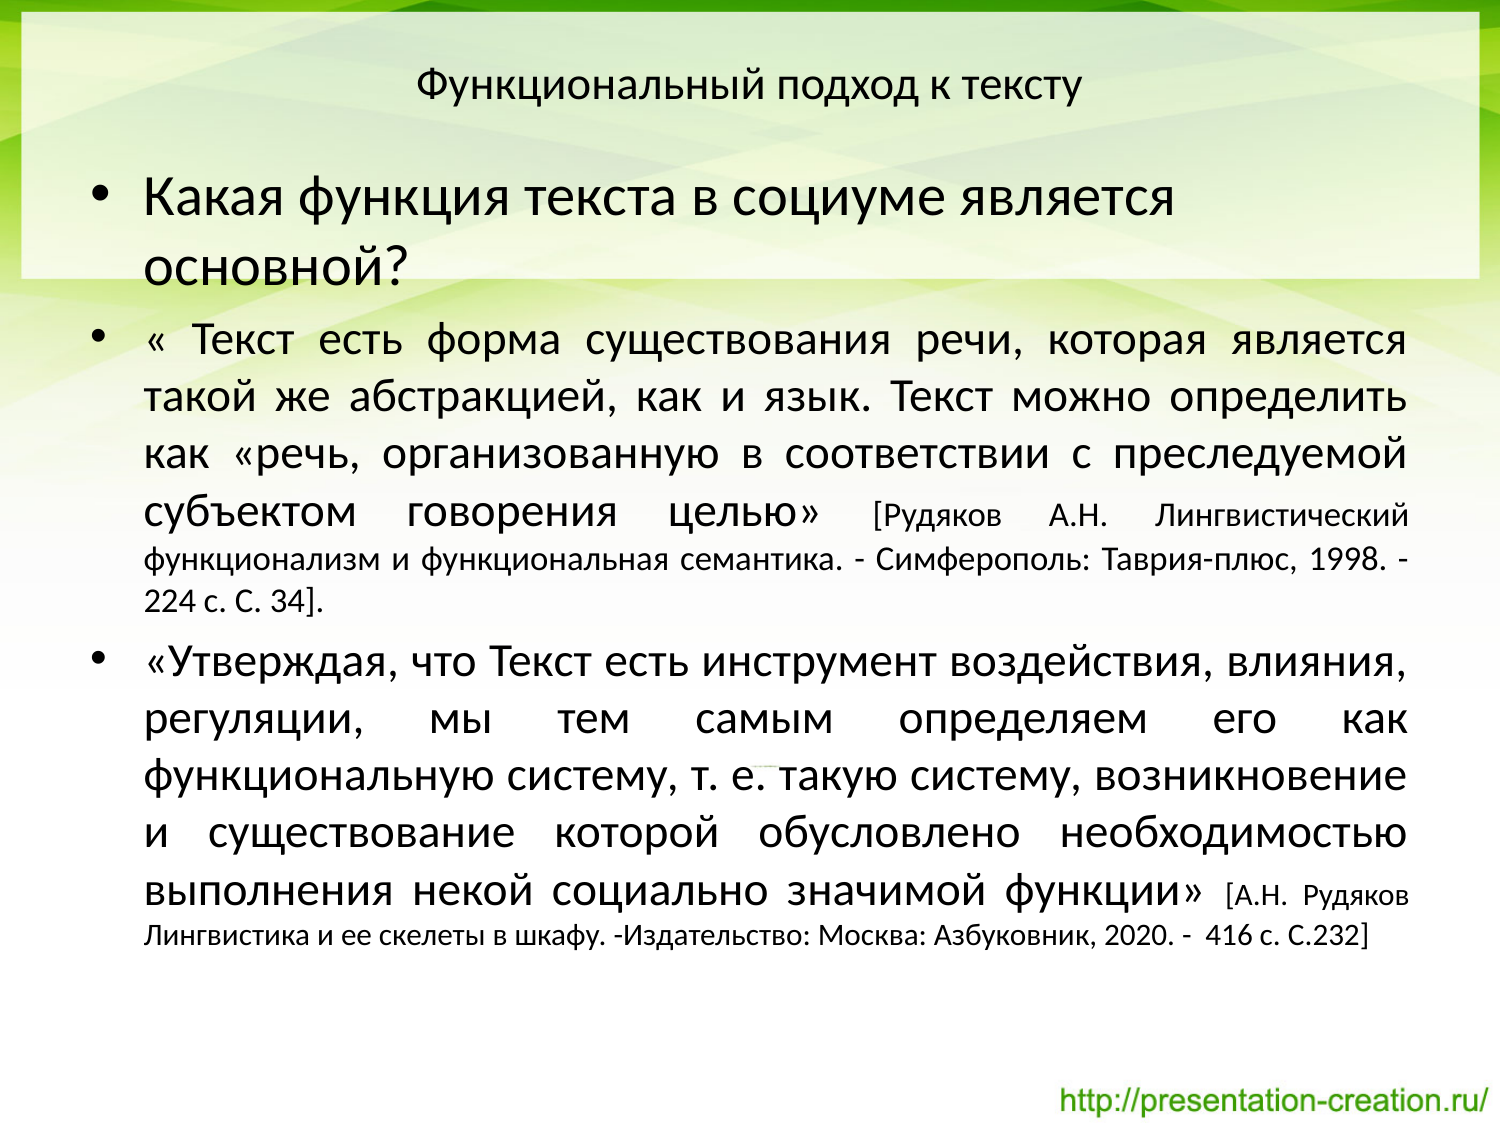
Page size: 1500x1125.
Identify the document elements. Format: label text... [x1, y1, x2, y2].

list Какая функция текста в социуме является основной? « Текст есть форма существования речи, которая является такой же абстракцией, как и язык. Текст можно определить как «речь, организованную в соответствии с преследуемой субъектом говорения целью» [Рудяков А.Н. Лингвистический функционализм и функциональная семантика. - Симферополь: Таврия-плюс, 1998. - 224 с. С. 34]. «Утверждая, что Текст есть инструмент воздействия, влияния, регуляции, мы тем самым определяем его как функциональную систему, т. е. такую систему, возникновение и существование которой обусловлено необходимостью выполнения некой социально значимой функции» [А.Н. Рудяков Лингвистика и ее скелеты в шкафу. -Издательство: Москва: Азбуковник, 2020. - 416 с. С.232] [75, 149, 1425, 1005]
picture [0, 0, 1500, 1125]
title Функциональный подход к тексту [75, 45, 1425, 149]
